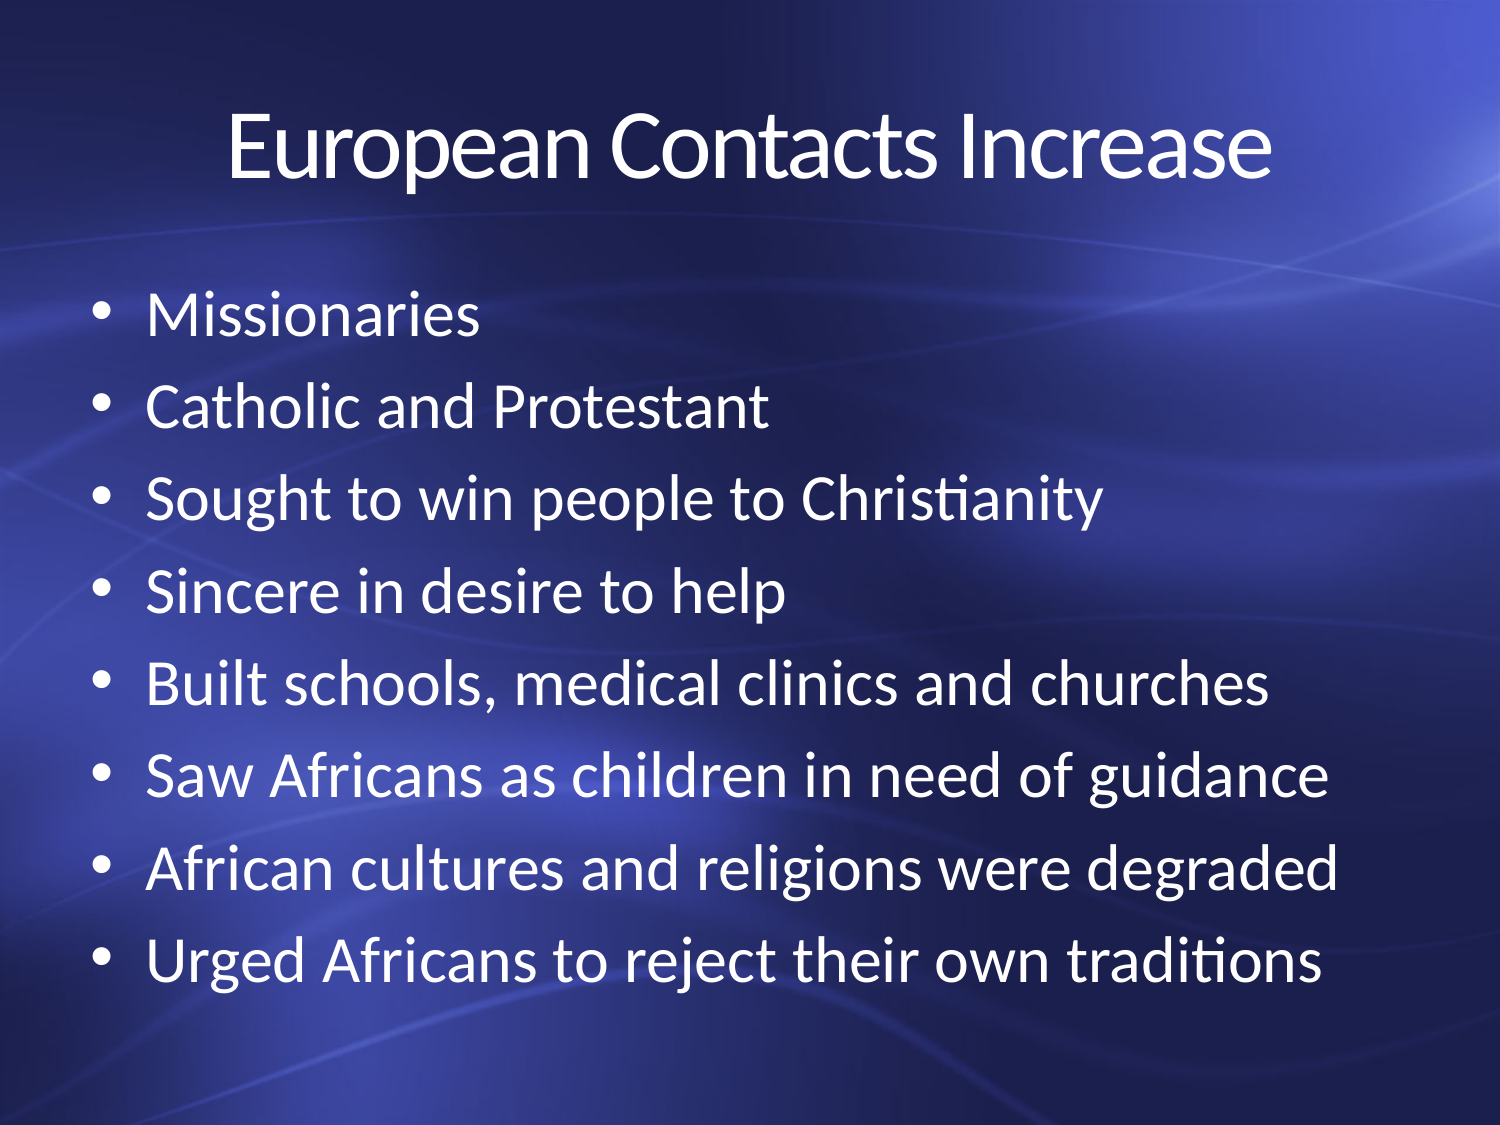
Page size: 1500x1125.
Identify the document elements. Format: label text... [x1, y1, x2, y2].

picture [0, 0, 1500, 1125]
title European Contacts Increase [75, 45, 1425, 233]
list Missionaries Catholic and Protestant Sought to win people to Christianity Sincere in desire to help Built schools, medical clinics and churches Saw Africans as children in need of guidance African cultures and religions were degraded Urged Africans to reject their own traditions [75, 262, 1425, 1005]
